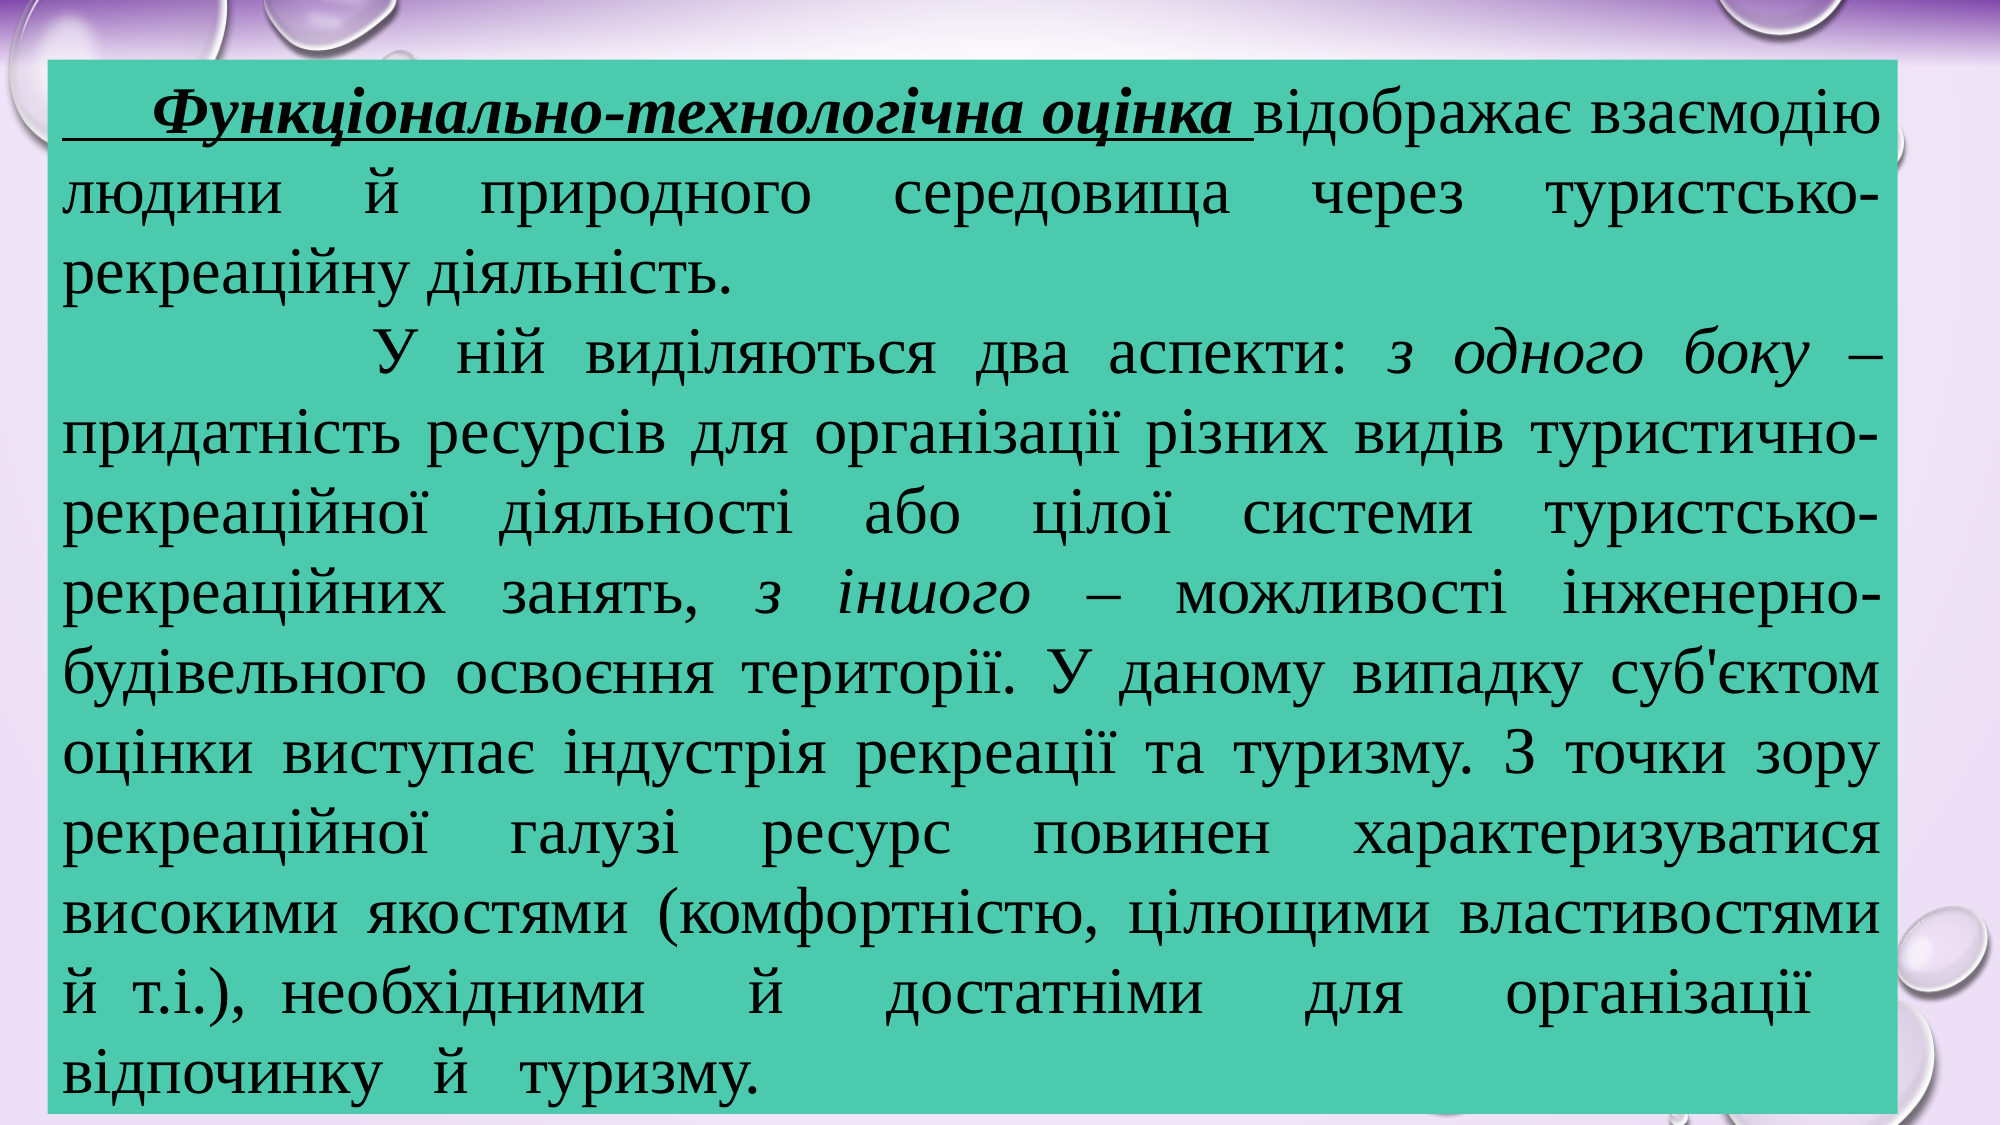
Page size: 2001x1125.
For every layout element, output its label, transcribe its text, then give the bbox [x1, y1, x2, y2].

text_box Функціонально-технологічна оцінка відображає взаємодію людини й природного середовища через туристсько-рекреаційну діяльність. У ній виділяються два аспекти: з одного боку – придатність ресурсів для організації різних видів туристично-рекреаційної діяльності або цілої системи туристсько-рекреаційних занять, з іншого – можливості інженерно-будівельного освоєння території. У даному випадку суб'єктом оцінки виступає індустрія рекреації та туризму. З точки зору рекреаційної галузі ресурс повинен характеризуватися високими якостями (комфортністю, цілющими властивостями й т.і.), необхідними й достатніми для організації відпочинку й туризму. [47, 59, 1898, 1114]
picture [0, 0, 2000, 1125]
